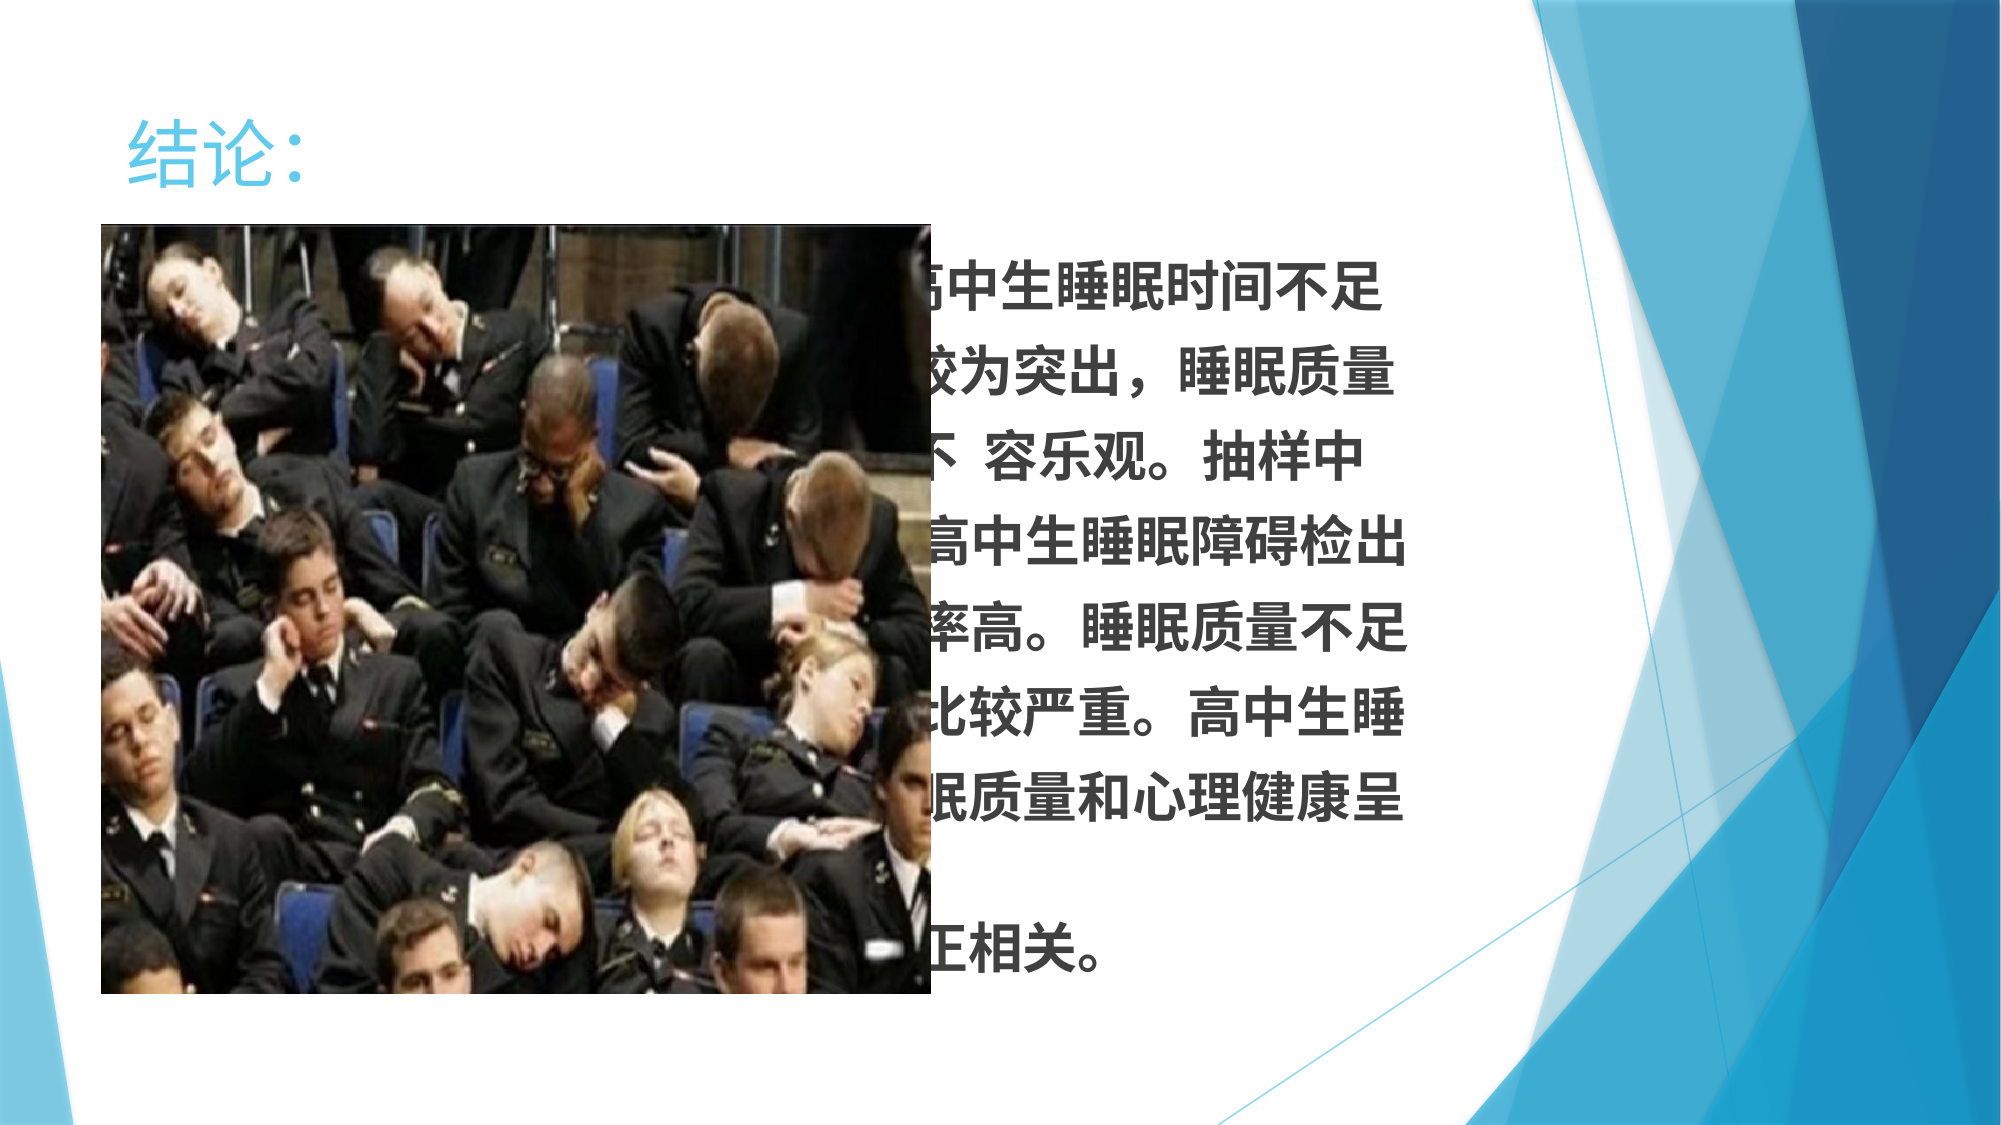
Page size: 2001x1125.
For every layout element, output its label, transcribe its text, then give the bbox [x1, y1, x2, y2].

list 高中生睡眠时间不足 较为突出，睡眠质量 不 容乐观。抽样中 高中生睡眠障碍检出 率高。睡眠质量不足 比较严重。高中生睡 眠质量和心理健康呈 正相关。 [935, 244, 1587, 994]
title 结论： [111, 99, 1522, 244]
picture [100, 224, 931, 995]
